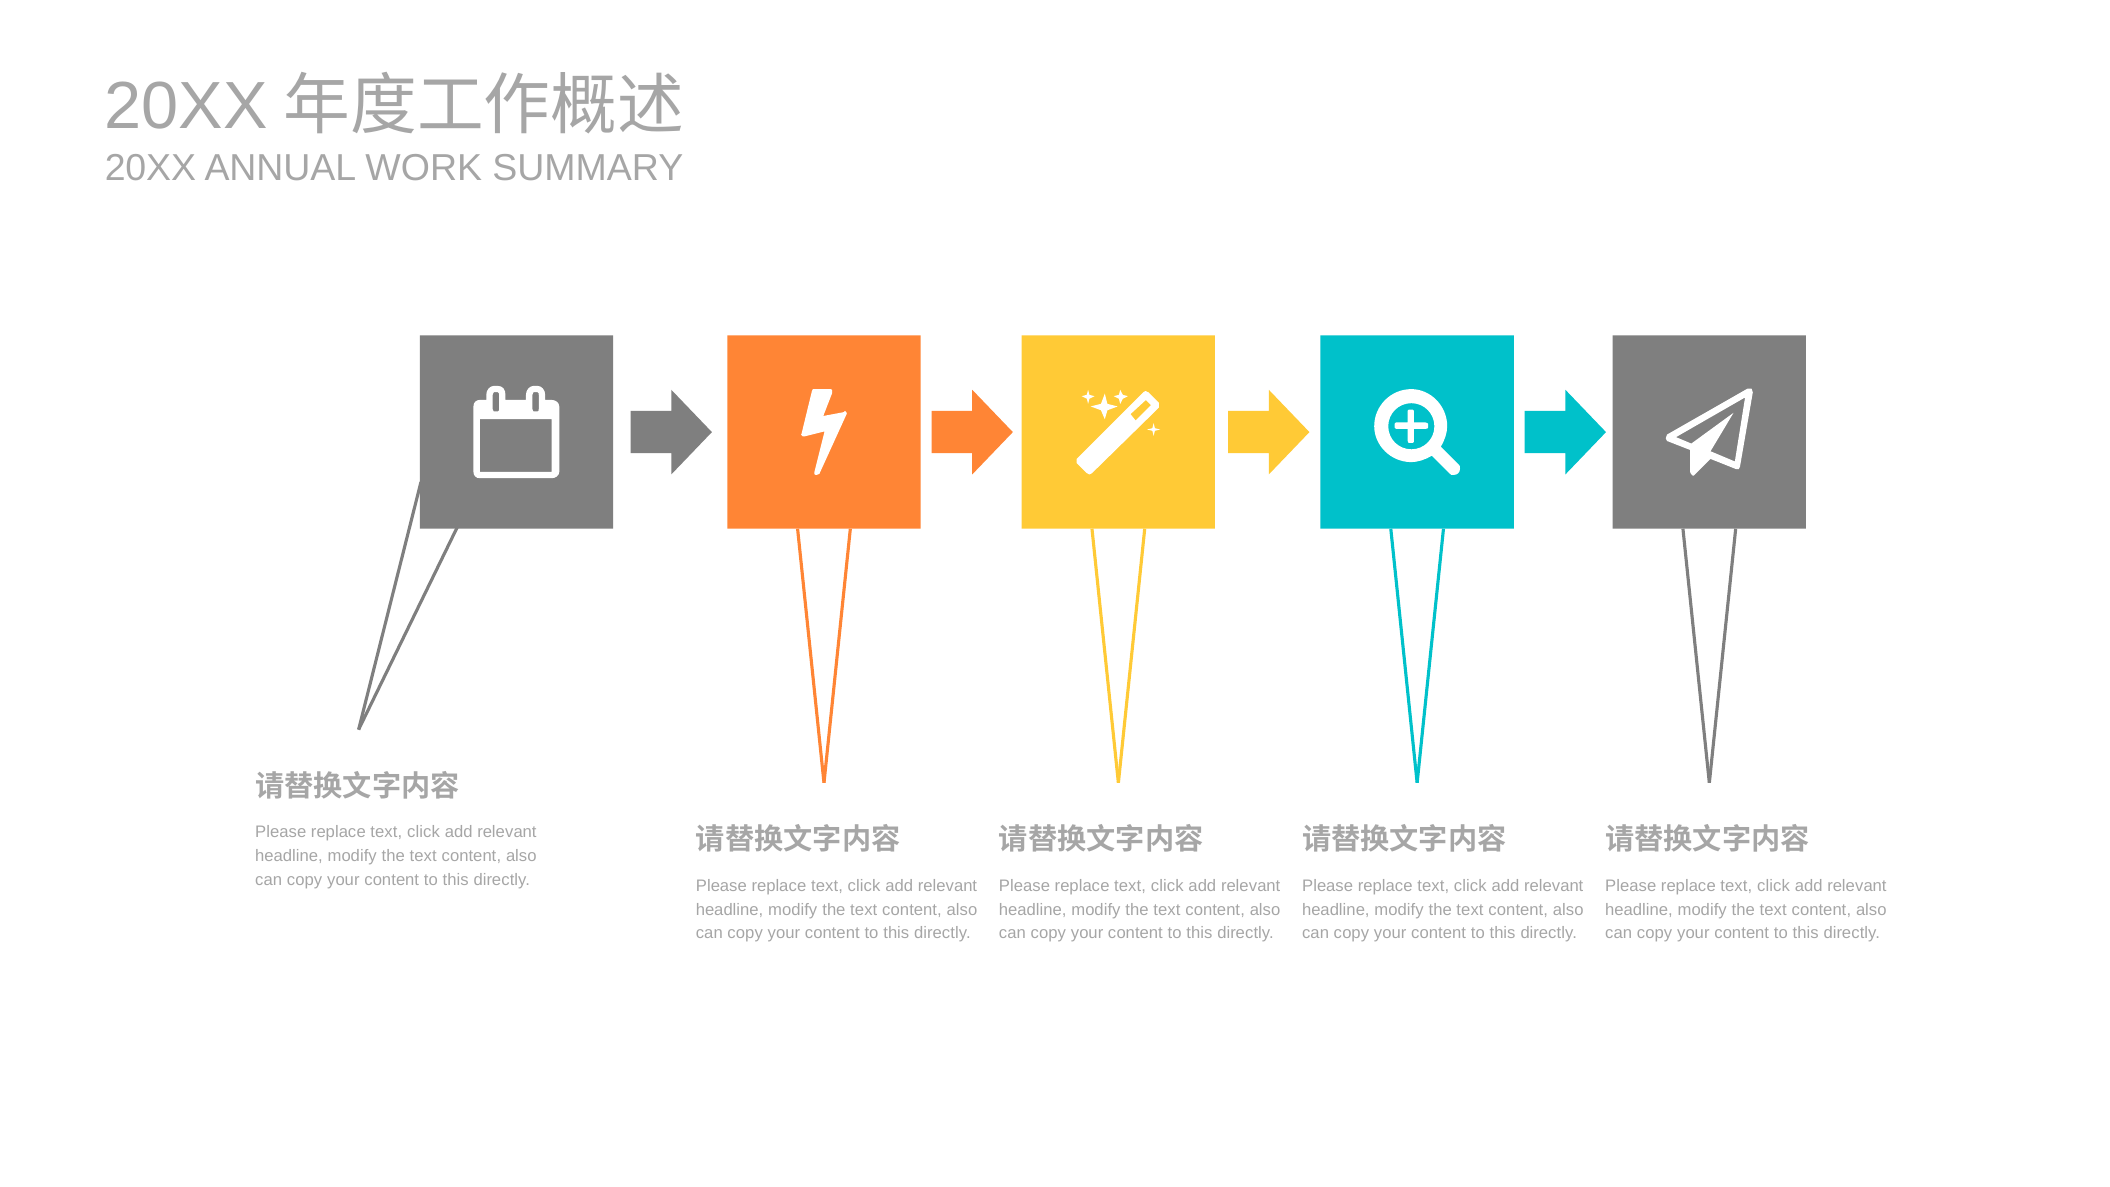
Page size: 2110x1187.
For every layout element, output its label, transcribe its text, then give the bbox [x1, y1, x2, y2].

text_box [930, 387, 1015, 478]
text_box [1390, 529, 1444, 783]
text_box 20XX ANNUAL WORK SUMMARY [104, 142, 692, 188]
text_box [375, 483, 429, 738]
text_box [727, 335, 921, 529]
text_box [1227, 387, 1311, 478]
text_box Please replace text, click add relevant headline, modify the text content, also can copy your content to this directly. [998, 870, 1287, 943]
text_box [1523, 387, 1608, 478]
text_box 请替换文字内容 [695, 806, 915, 862]
text_box Please replace text, click add relevant headline, modify the text content, also can copy your content to this directly. [695, 870, 984, 943]
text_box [1320, 335, 1514, 529]
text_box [1612, 335, 1806, 529]
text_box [1021, 335, 1215, 529]
text_box 20XX年度工作概述 [104, 61, 692, 142]
text_box 请替换文字内容 [1605, 806, 1824, 862]
text_box [629, 387, 714, 478]
text_box 请替换文字内容 [255, 753, 474, 809]
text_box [797, 529, 851, 783]
text_box 请替换文字内容 [998, 806, 1218, 862]
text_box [1092, 529, 1145, 783]
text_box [1682, 529, 1736, 783]
text_box 请替换文字内容 [1302, 806, 1521, 862]
text_box Please replace text, click add relevant headline, modify the text content, also can copy your content to this directly. [255, 817, 544, 890]
text_box Please replace text, click add relevant headline, modify the text content, also can copy your content to this directly. [1605, 870, 1894, 943]
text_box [419, 335, 614, 529]
text_box Please replace text, click add relevant headline, modify the text content, also can copy your content to this directly. [1302, 870, 1590, 943]
